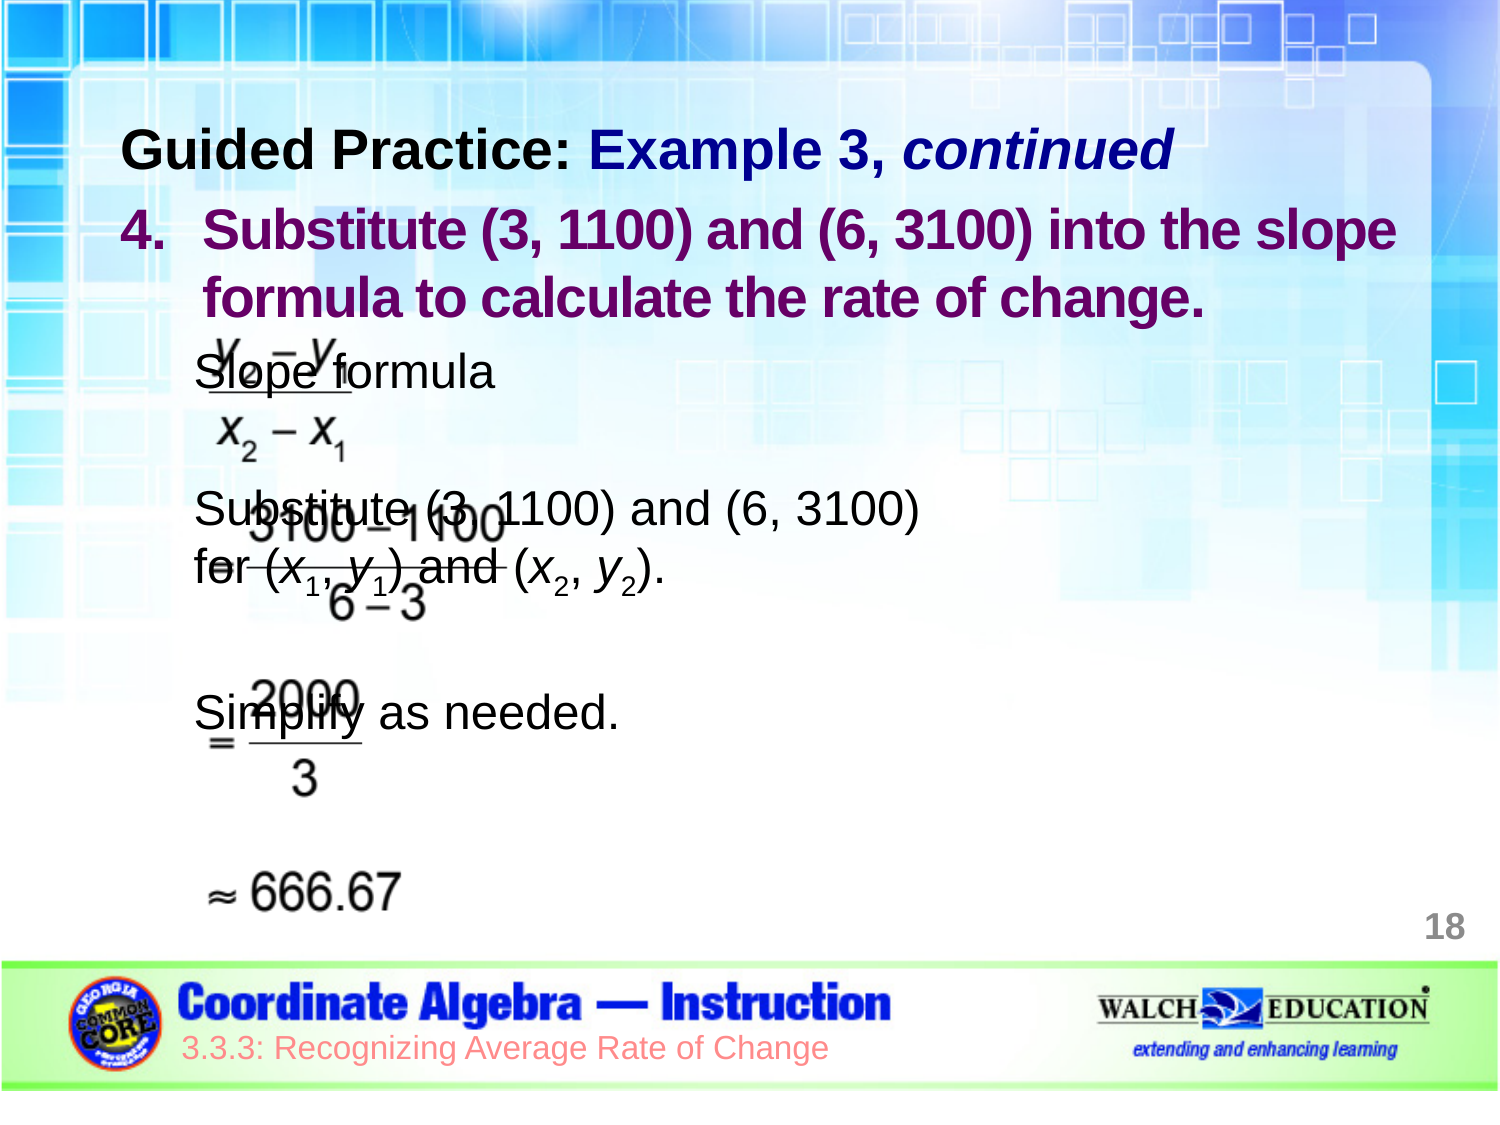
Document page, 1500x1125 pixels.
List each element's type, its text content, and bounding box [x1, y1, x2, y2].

picture [1, 0, 1500, 1091]
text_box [205, 315, 355, 465]
subtitle Guided Practice: Example 3, continued Substitute (3, 1100) and (6, 3100) into the slope formula to calculate the rate of change. Slope formula Substitute (3, 1100) and (6, 3100) for (x1, y1) and (x2, y2). Simplify as needed. [105, 105, 1415, 925]
footer 3.3.3: Recognizing Average Rate of Change [166, 1024, 1080, 1069]
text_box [205, 866, 403, 913]
slide_number 18 [1361, 901, 1481, 949]
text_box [205, 489, 511, 622]
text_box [205, 665, 363, 798]
